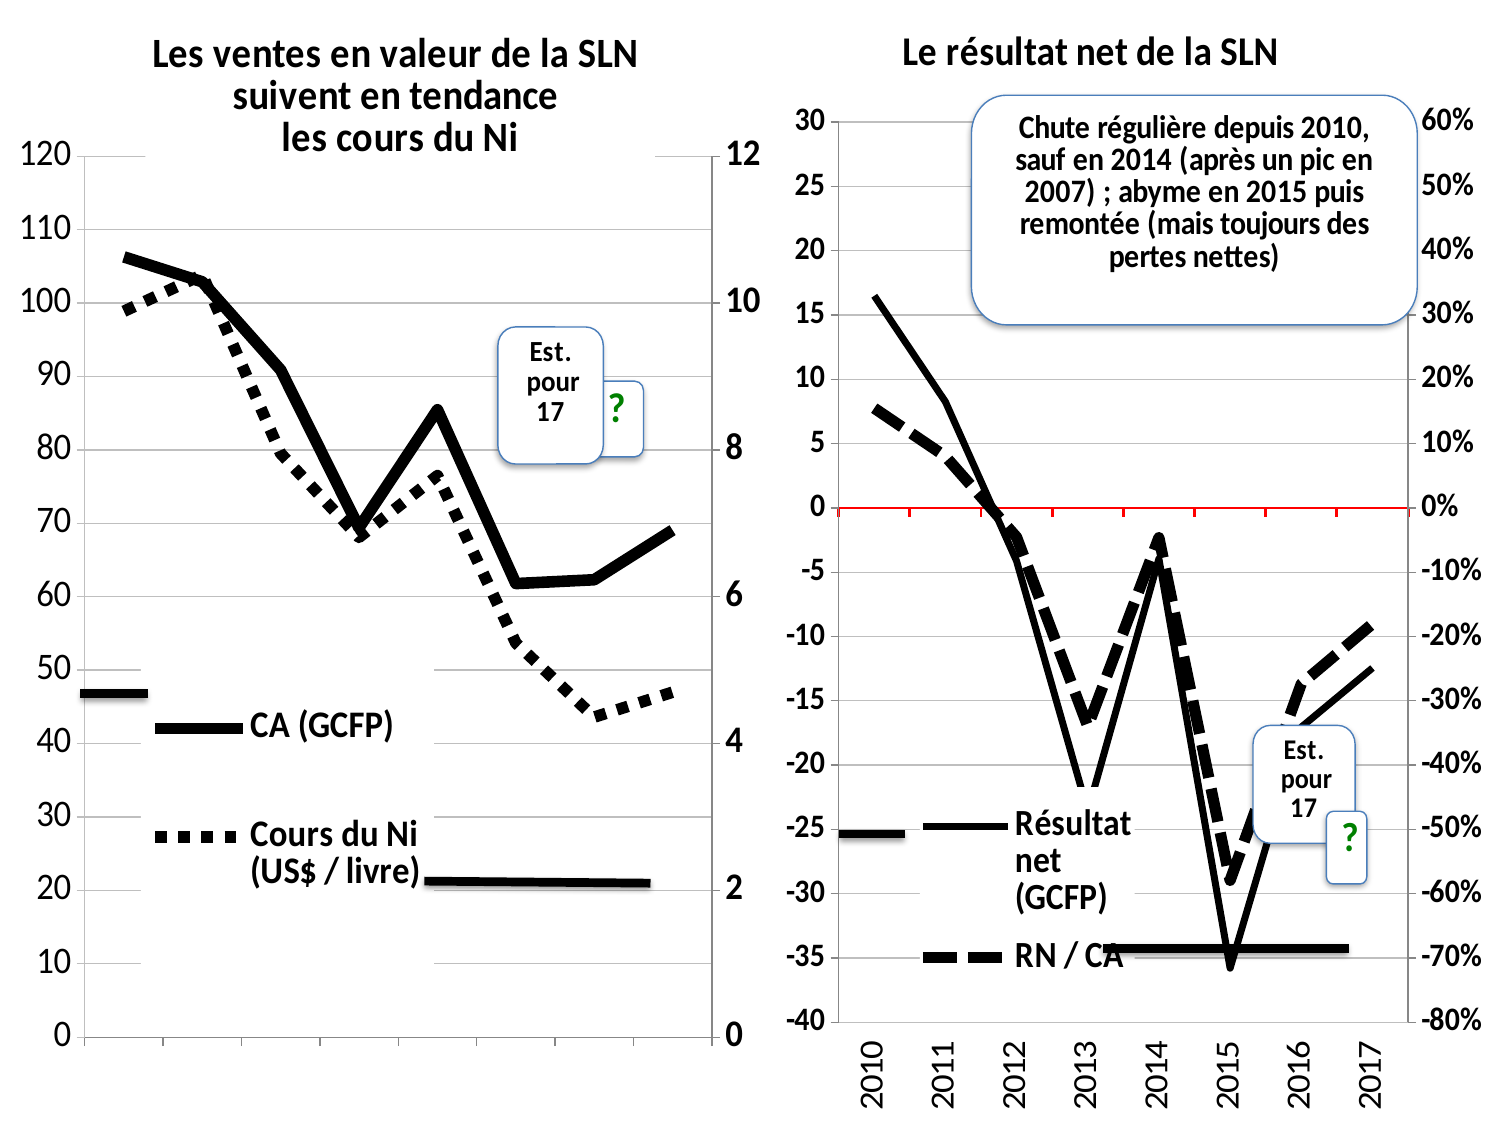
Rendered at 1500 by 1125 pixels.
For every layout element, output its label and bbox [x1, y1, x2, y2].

chart [785, 22, 1483, 1111]
chart [18, 22, 761, 1111]
